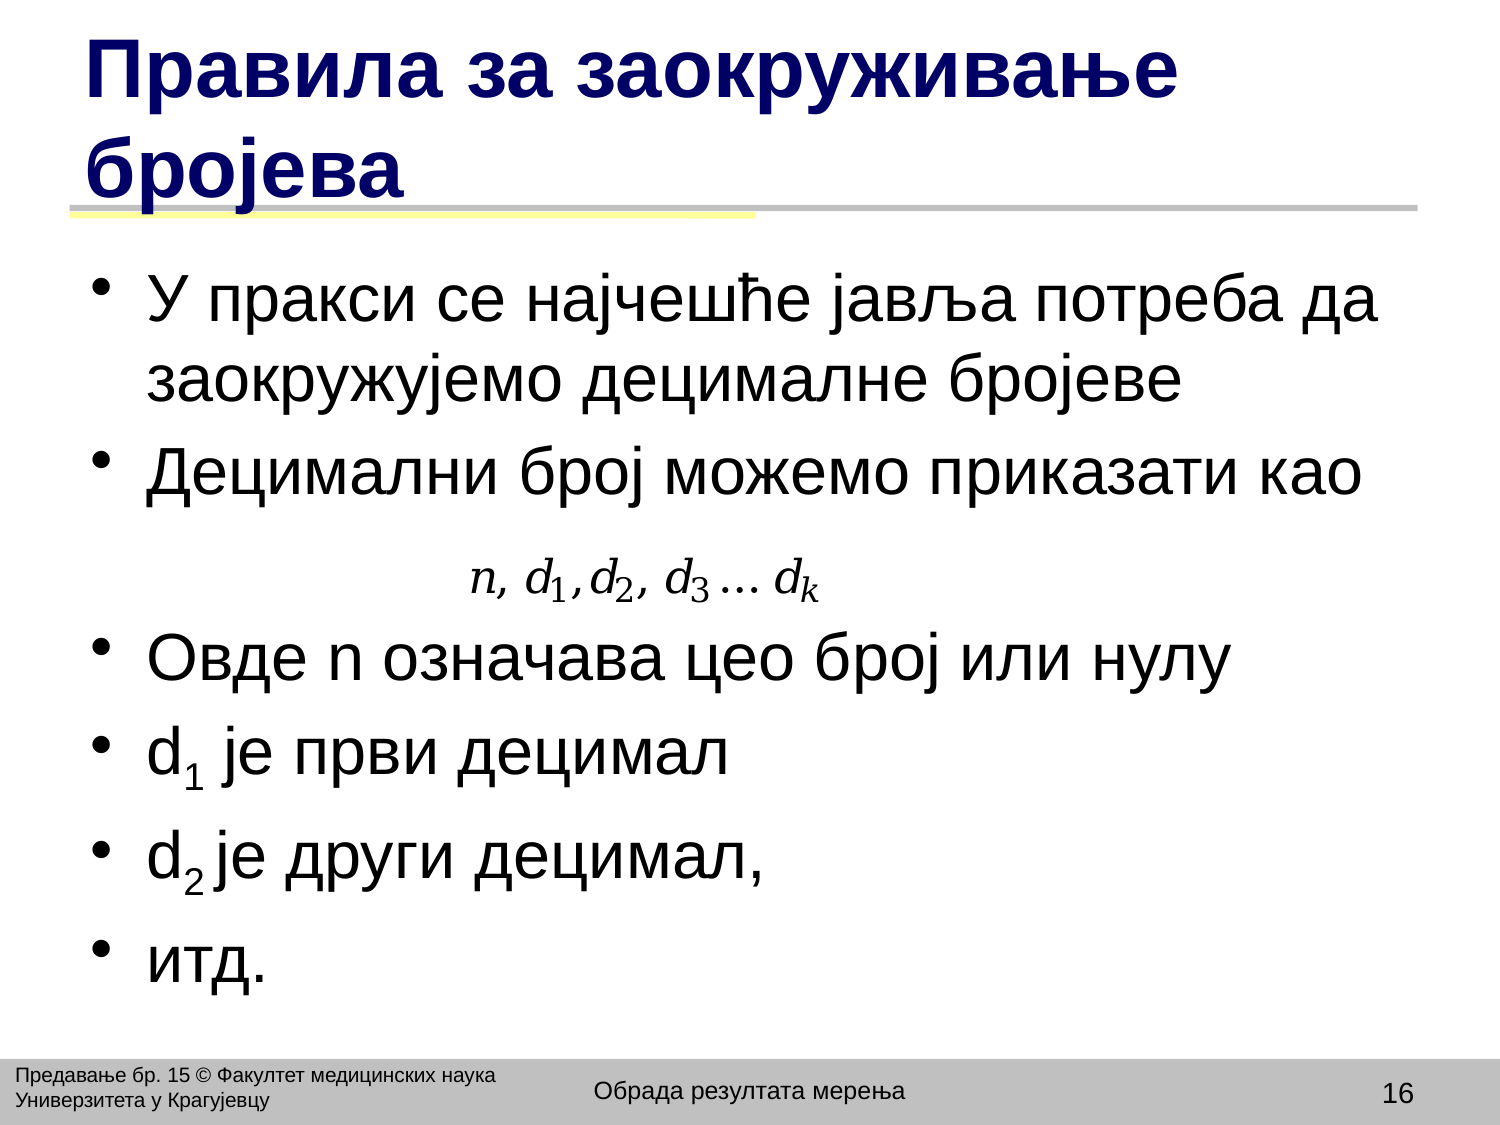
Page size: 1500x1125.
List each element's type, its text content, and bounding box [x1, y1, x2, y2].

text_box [0, 523, 1500, 604]
slide_number Предавање бр. 15 © Факултет медицинских наука Универзитета у Крагујевцу [0, 1053, 631, 1108]
list У пракси се најчешће јавља потреба да заокружујемо децималне бројеве Децимални број можемо приказати као Овде n означава цео број или нулу d1 је први децимал d2 је други децимал, итд. [74, 246, 1426, 521]
list У пракси се најчешће јавља потреба да заокружујемо децималне бројеве Децимални број можемо приказати као Овде n означава цео број или нулу d1 је први децимал d2 је други децимал, итд. [74, 615, 1426, 1023]
title Правила за заокруживање бројева [69, 19, 1426, 208]
slide_number 16 [1079, 1066, 1430, 1125]
footer Обрада резултата мерења [512, 1066, 988, 1125]
